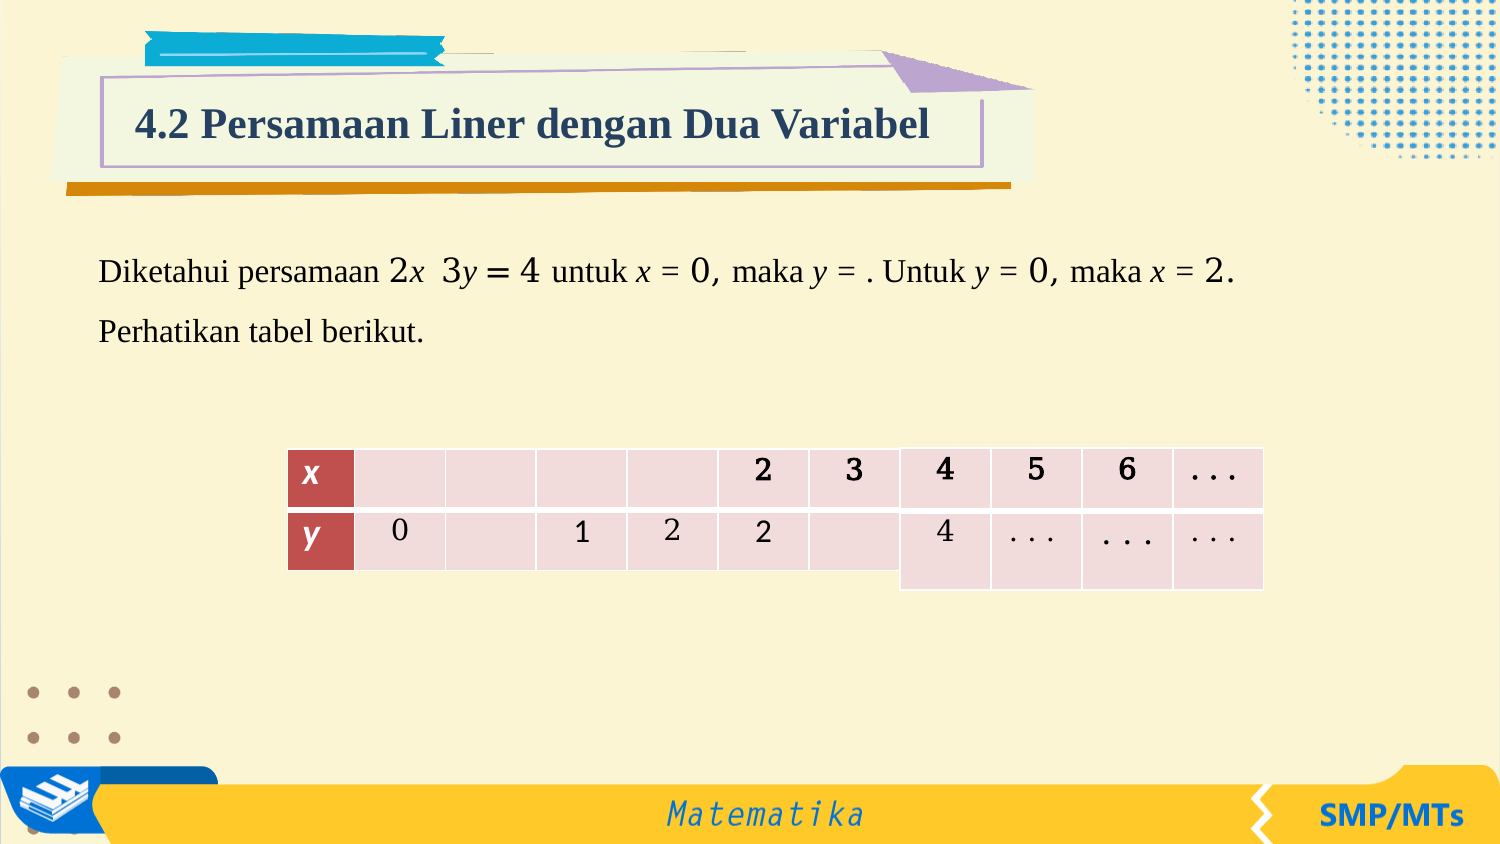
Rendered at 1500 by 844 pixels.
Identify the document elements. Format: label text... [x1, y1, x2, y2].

table_header 4 [901, 449, 990, 508]
table_cell . . . [1083, 514, 1172, 589]
table_header 5 [992, 449, 1081, 508]
picture [0, 0, 1500, 844]
table_header . . . [1174, 449, 1263, 508]
table_cell . . . [992, 514, 1081, 589]
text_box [49, 31, 1035, 209]
table_cell 4 [901, 514, 990, 589]
table_header 6 [1083, 449, 1172, 508]
table_cell . . . [1174, 514, 1263, 589]
